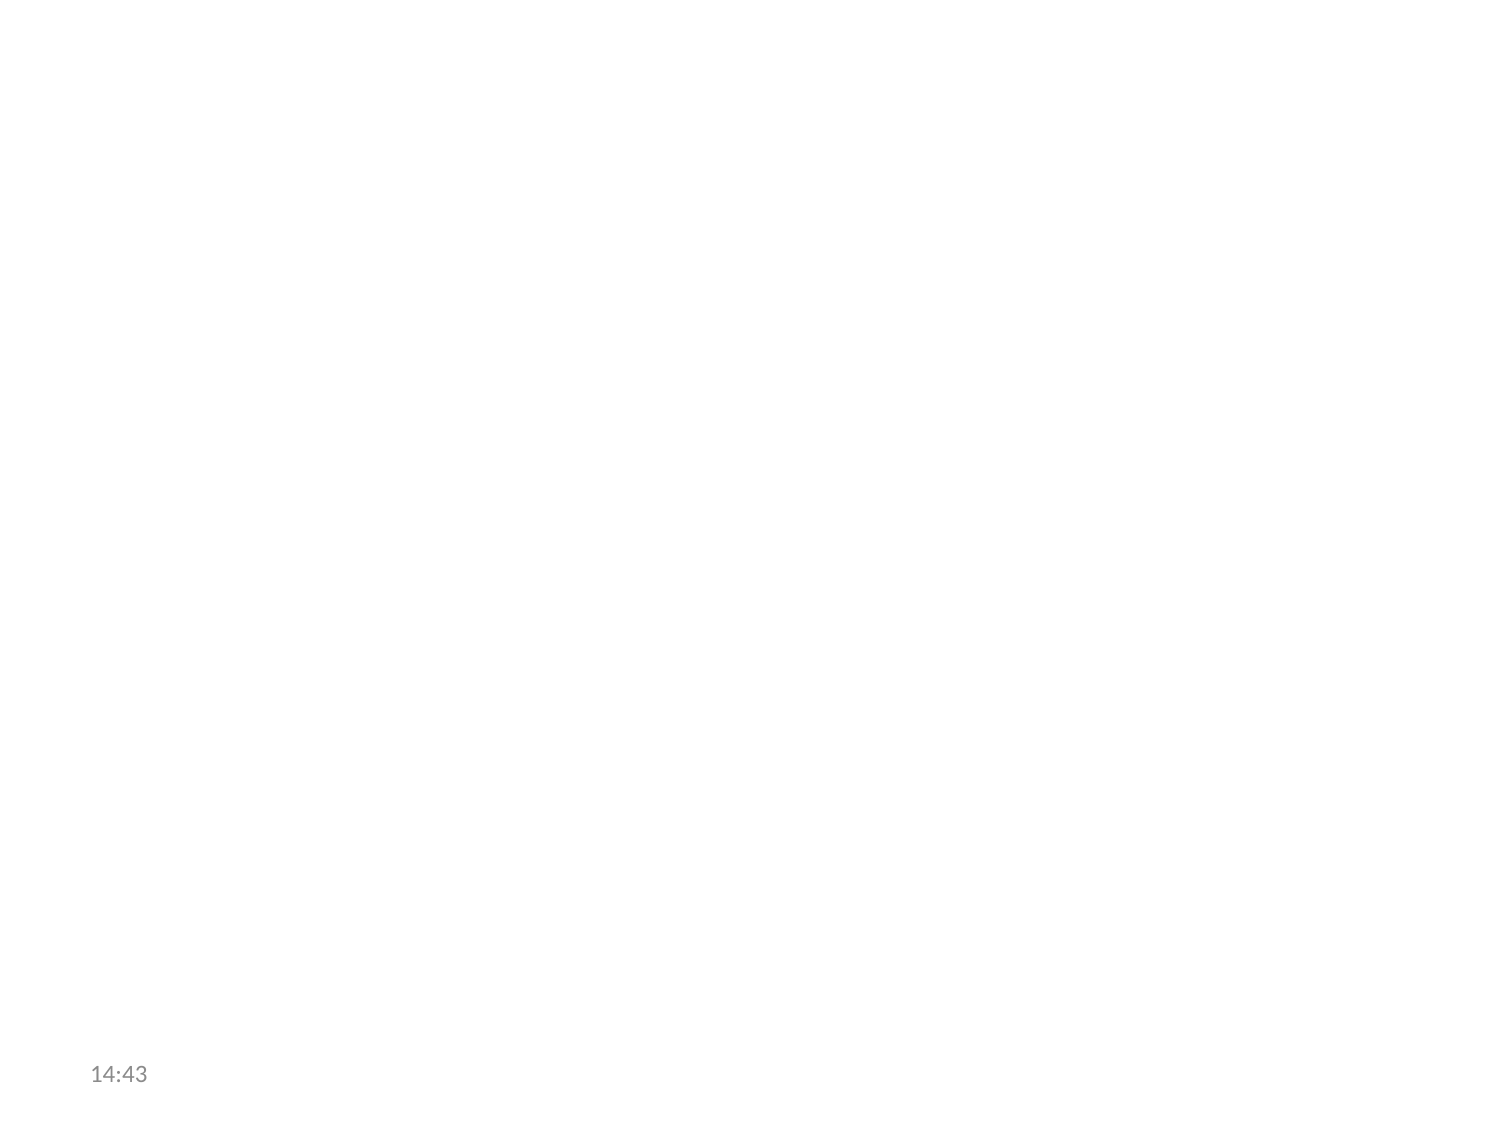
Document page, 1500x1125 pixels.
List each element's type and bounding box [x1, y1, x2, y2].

slide_number [75, 1042, 425, 1103]
